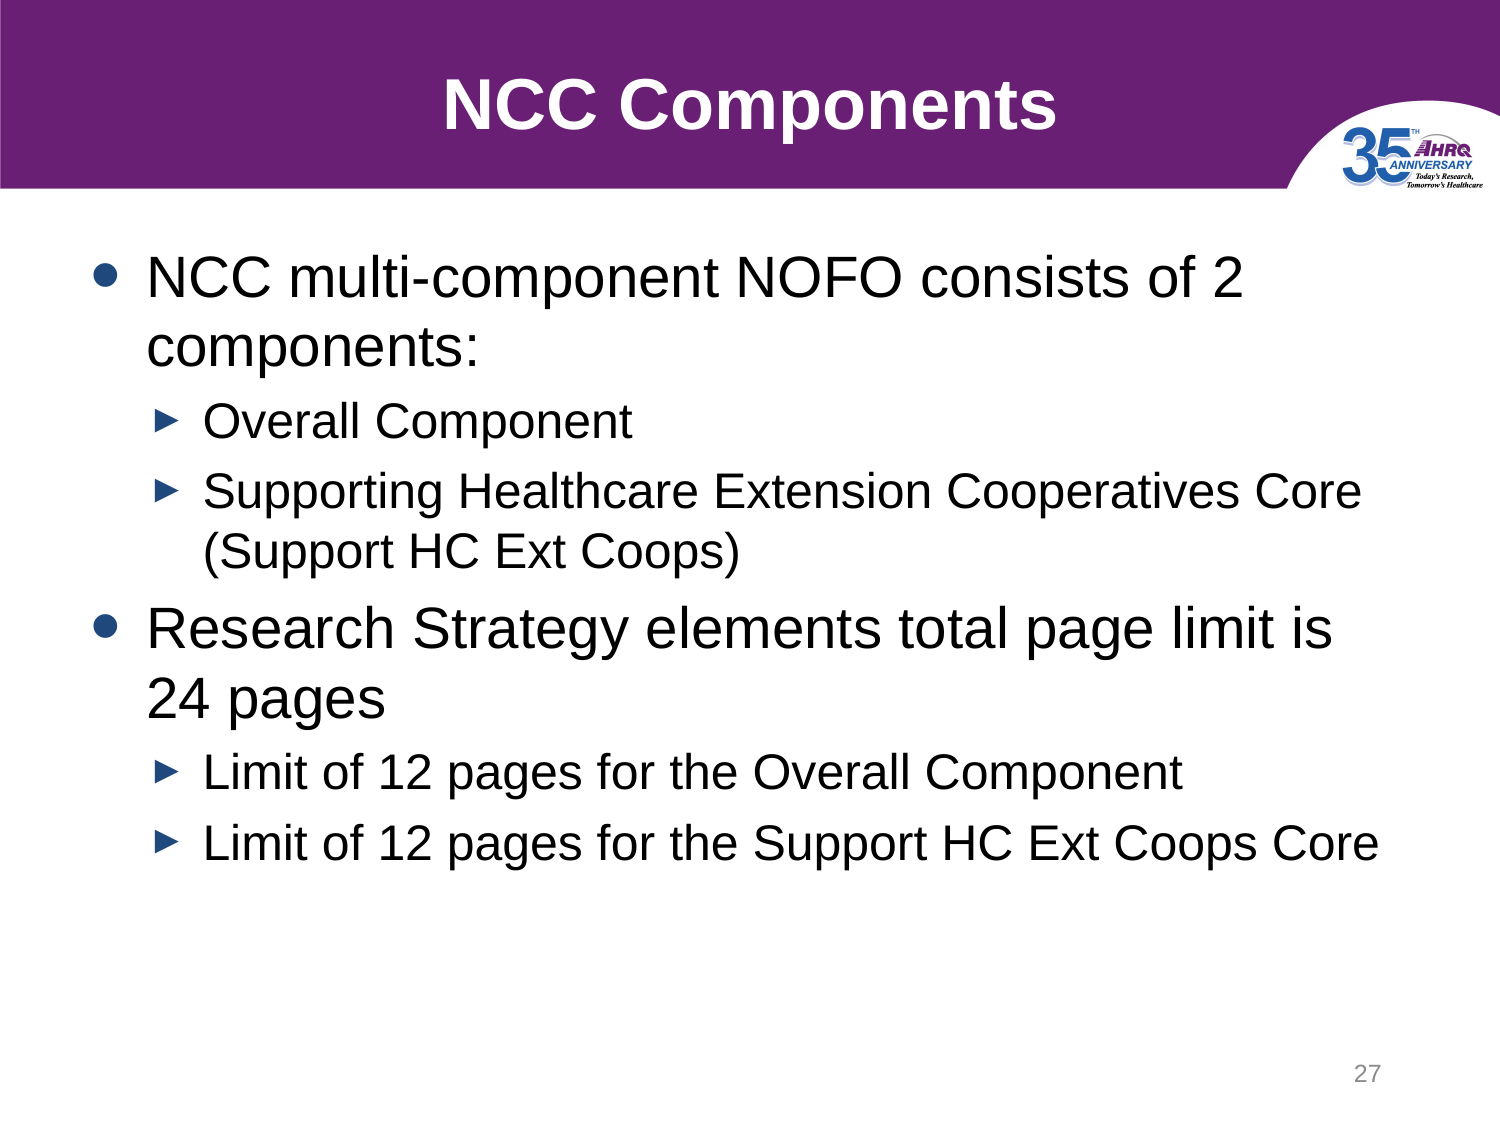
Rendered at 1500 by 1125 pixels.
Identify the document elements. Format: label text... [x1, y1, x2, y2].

list NCC multi-component NOFO consists of 2 components: Overall Component Supporting Healthcare Extension Cooperatives Core (Support HC Ext Coops) Research Strategy elements total page limit is 24 pages Limit of 12 pages for the Overall Component Limit of 12 pages for the Support HC Ext Coops Core [75, 231, 1425, 974]
picture [0, 0, 1500, 1125]
title NCC Components [206, 50, 1294, 152]
slide_number 27 [1059, 1042, 1397, 1103]
